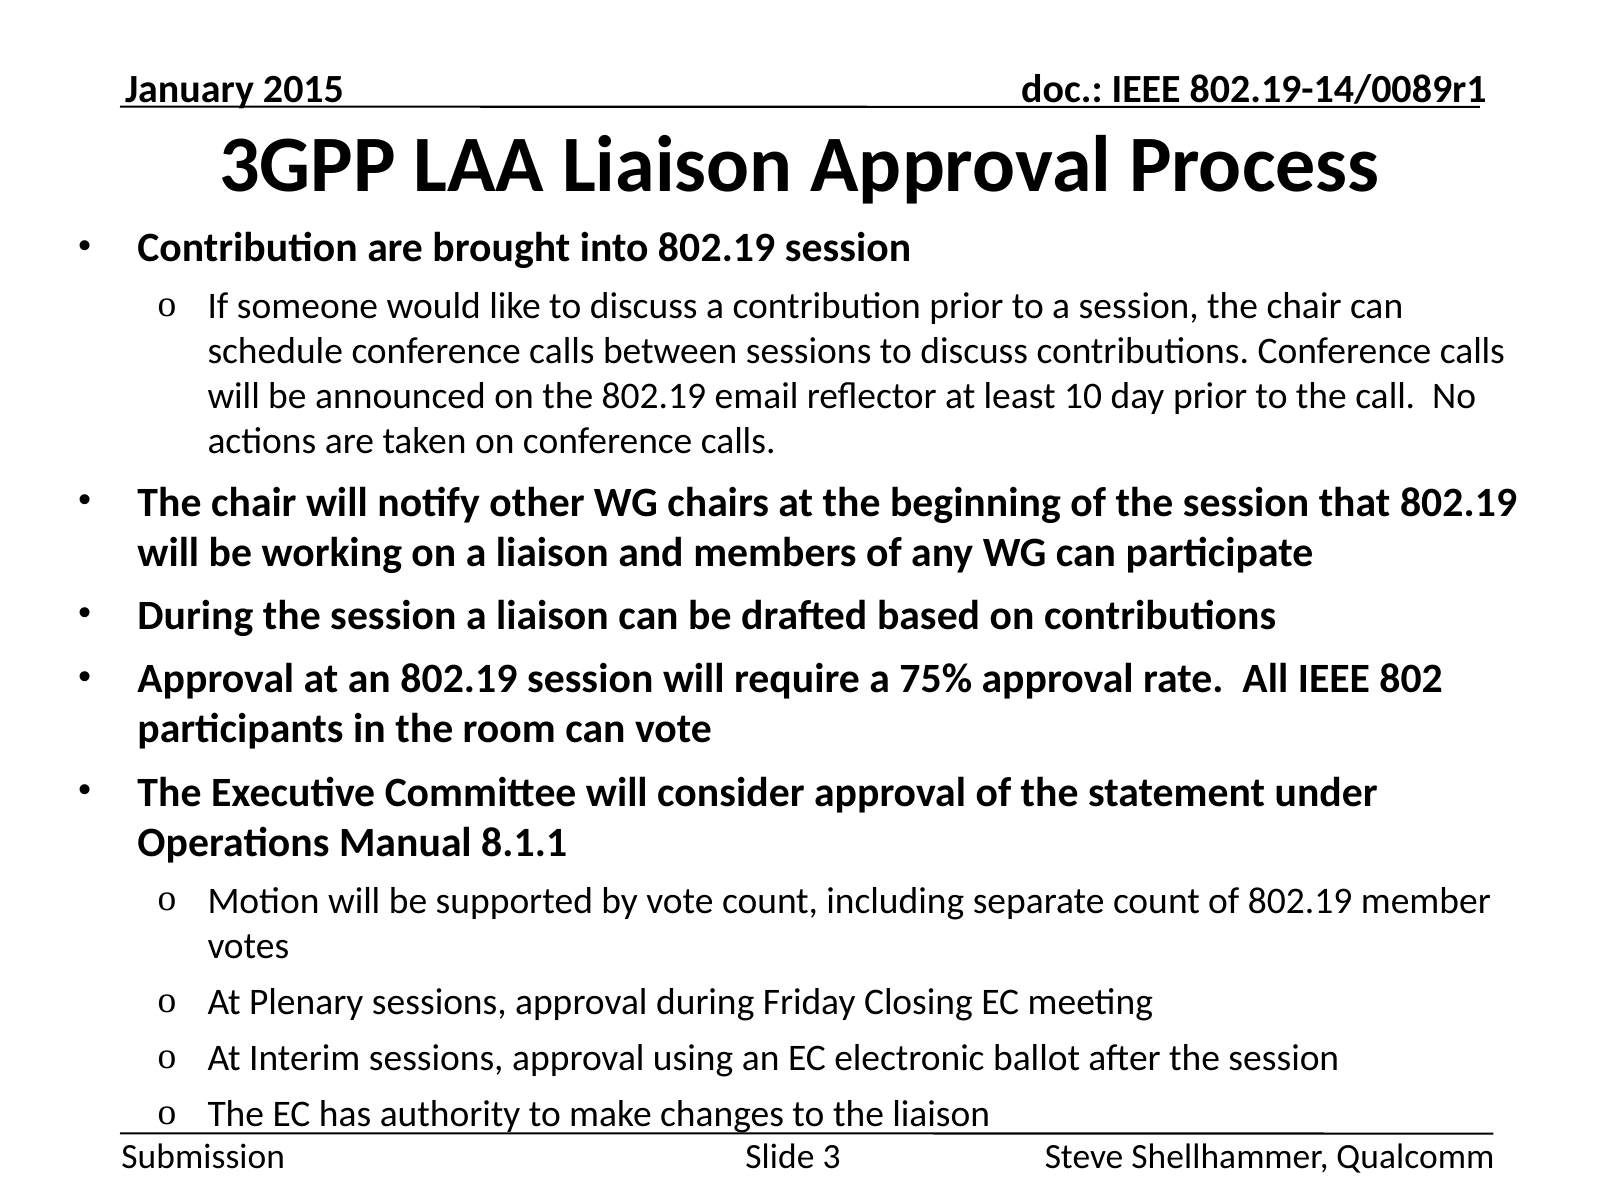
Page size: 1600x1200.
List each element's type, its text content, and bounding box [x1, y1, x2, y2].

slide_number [124, 62, 541, 106]
footer Steve Shellhammer, Qualcomm [1024, 1132, 1495, 1163]
title 3GPP LAA Liaison Approval Process [119, 106, 1481, 212]
list Contribution are brought into 802.19 session If someone would like to discuss a contribution prior to a session, the chair can schedule conference calls between sessions to discuss contributions. Conference calls will be announced on the 802.19 email reflector at least 10 day prior to the call. No actions are taken on conference calls. The chair will notify other WG chairs at the beginning of the session that 802.19 will be working on a liaison and members of any WG can participate During the session a liaison can be drafted based on contributions Approval at an 802.19 session will require a 75% approval rate. All IEEE 802 participants in the room can vote The Executive Committee will consider approval of the statement under Operations Manual 8.1.1 Motion will be supported by vote count, including separate count of 802.19 member votes At Plenary sessions, approval during Friday Closing EC meeting At Interim sessions, approval using an EC electronic ballot after the session The EC has authority to make changes to the liaison [62, 212, 1551, 1126]
slide_number Slide 3 [733, 1132, 854, 1197]
